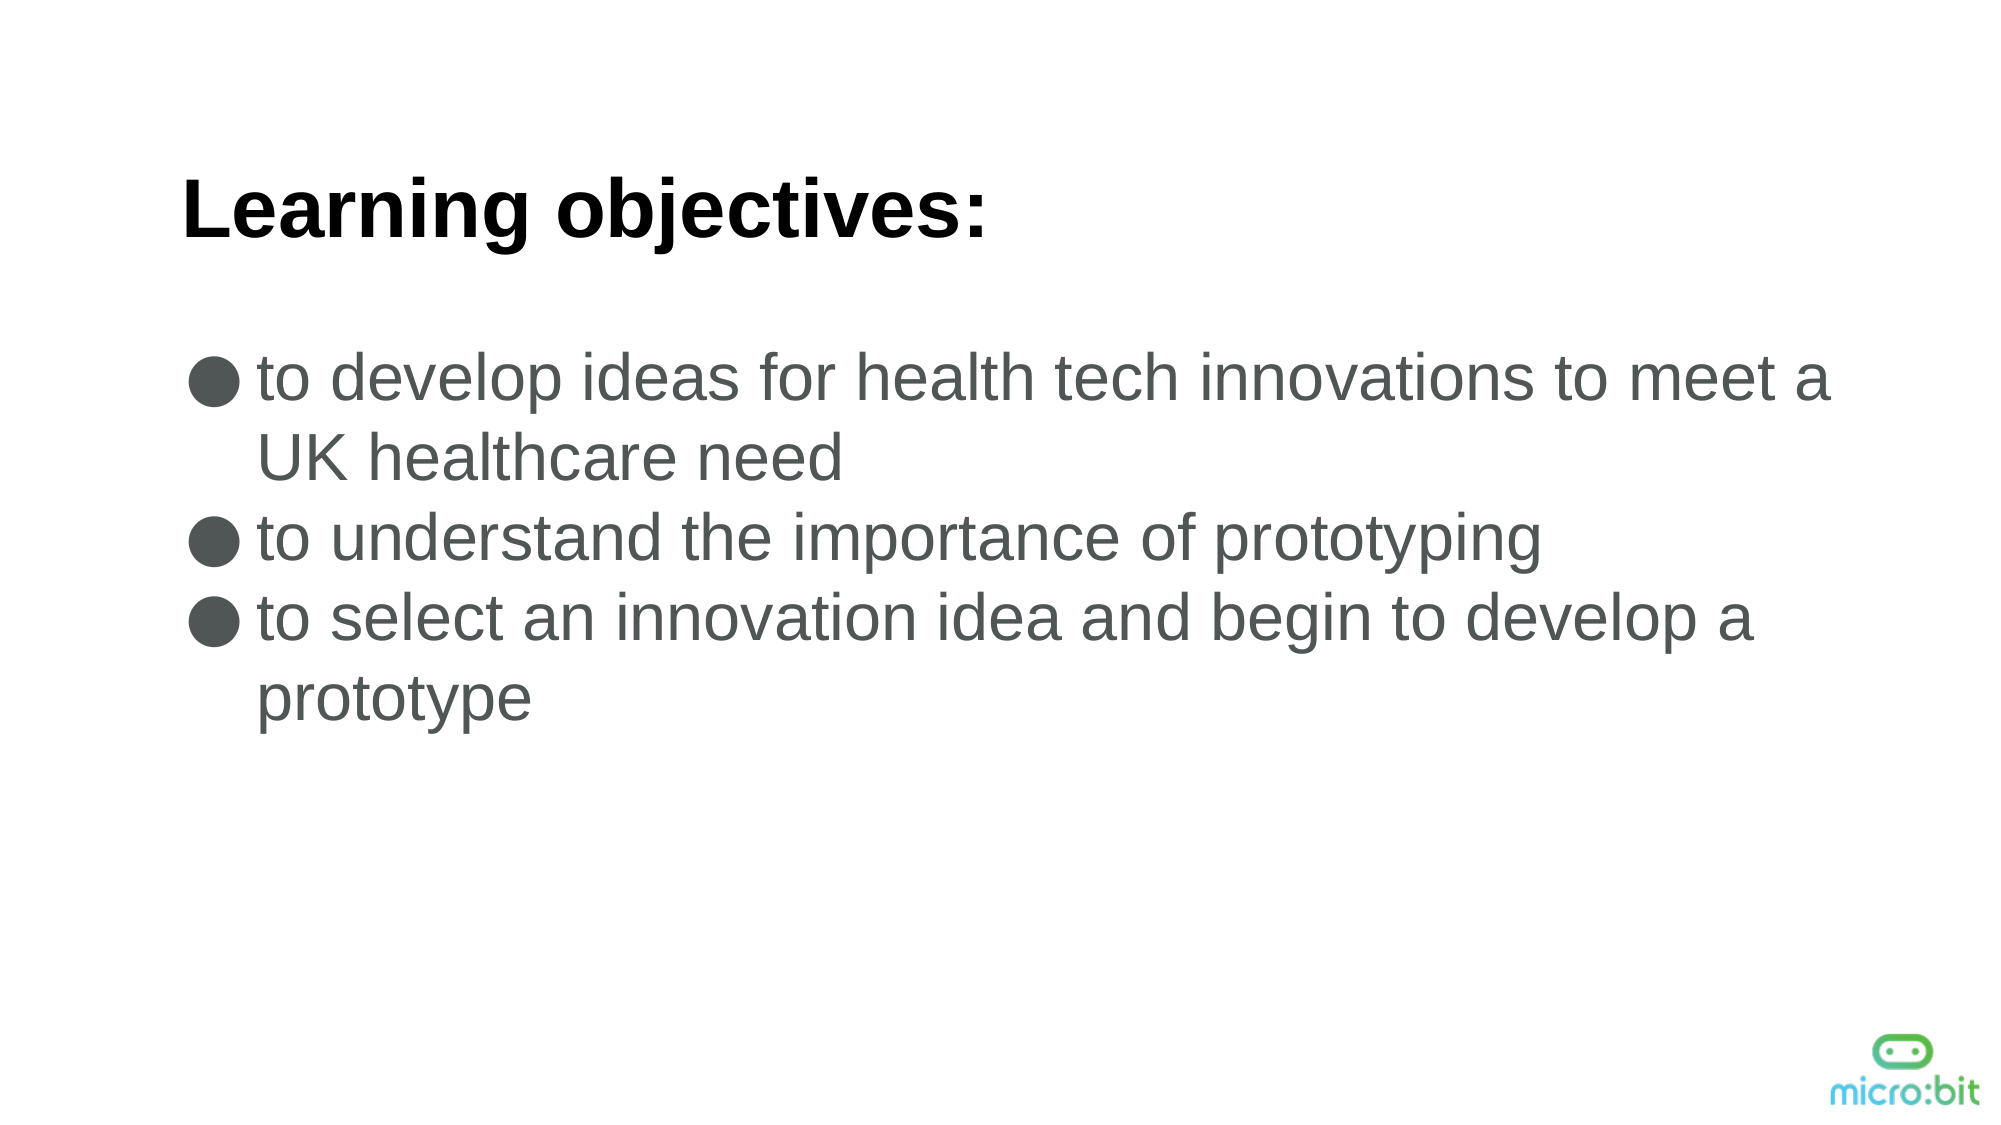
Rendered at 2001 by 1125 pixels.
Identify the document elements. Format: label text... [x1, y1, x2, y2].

picture [1830, 1029, 1980, 1106]
text_box Learning objectives: to develop ideas for health tech innovations to meet a UK healthcare need to understand the importance of prototyping to select an innovation idea and begin to develop a prototype [166, 60, 1918, 884]
